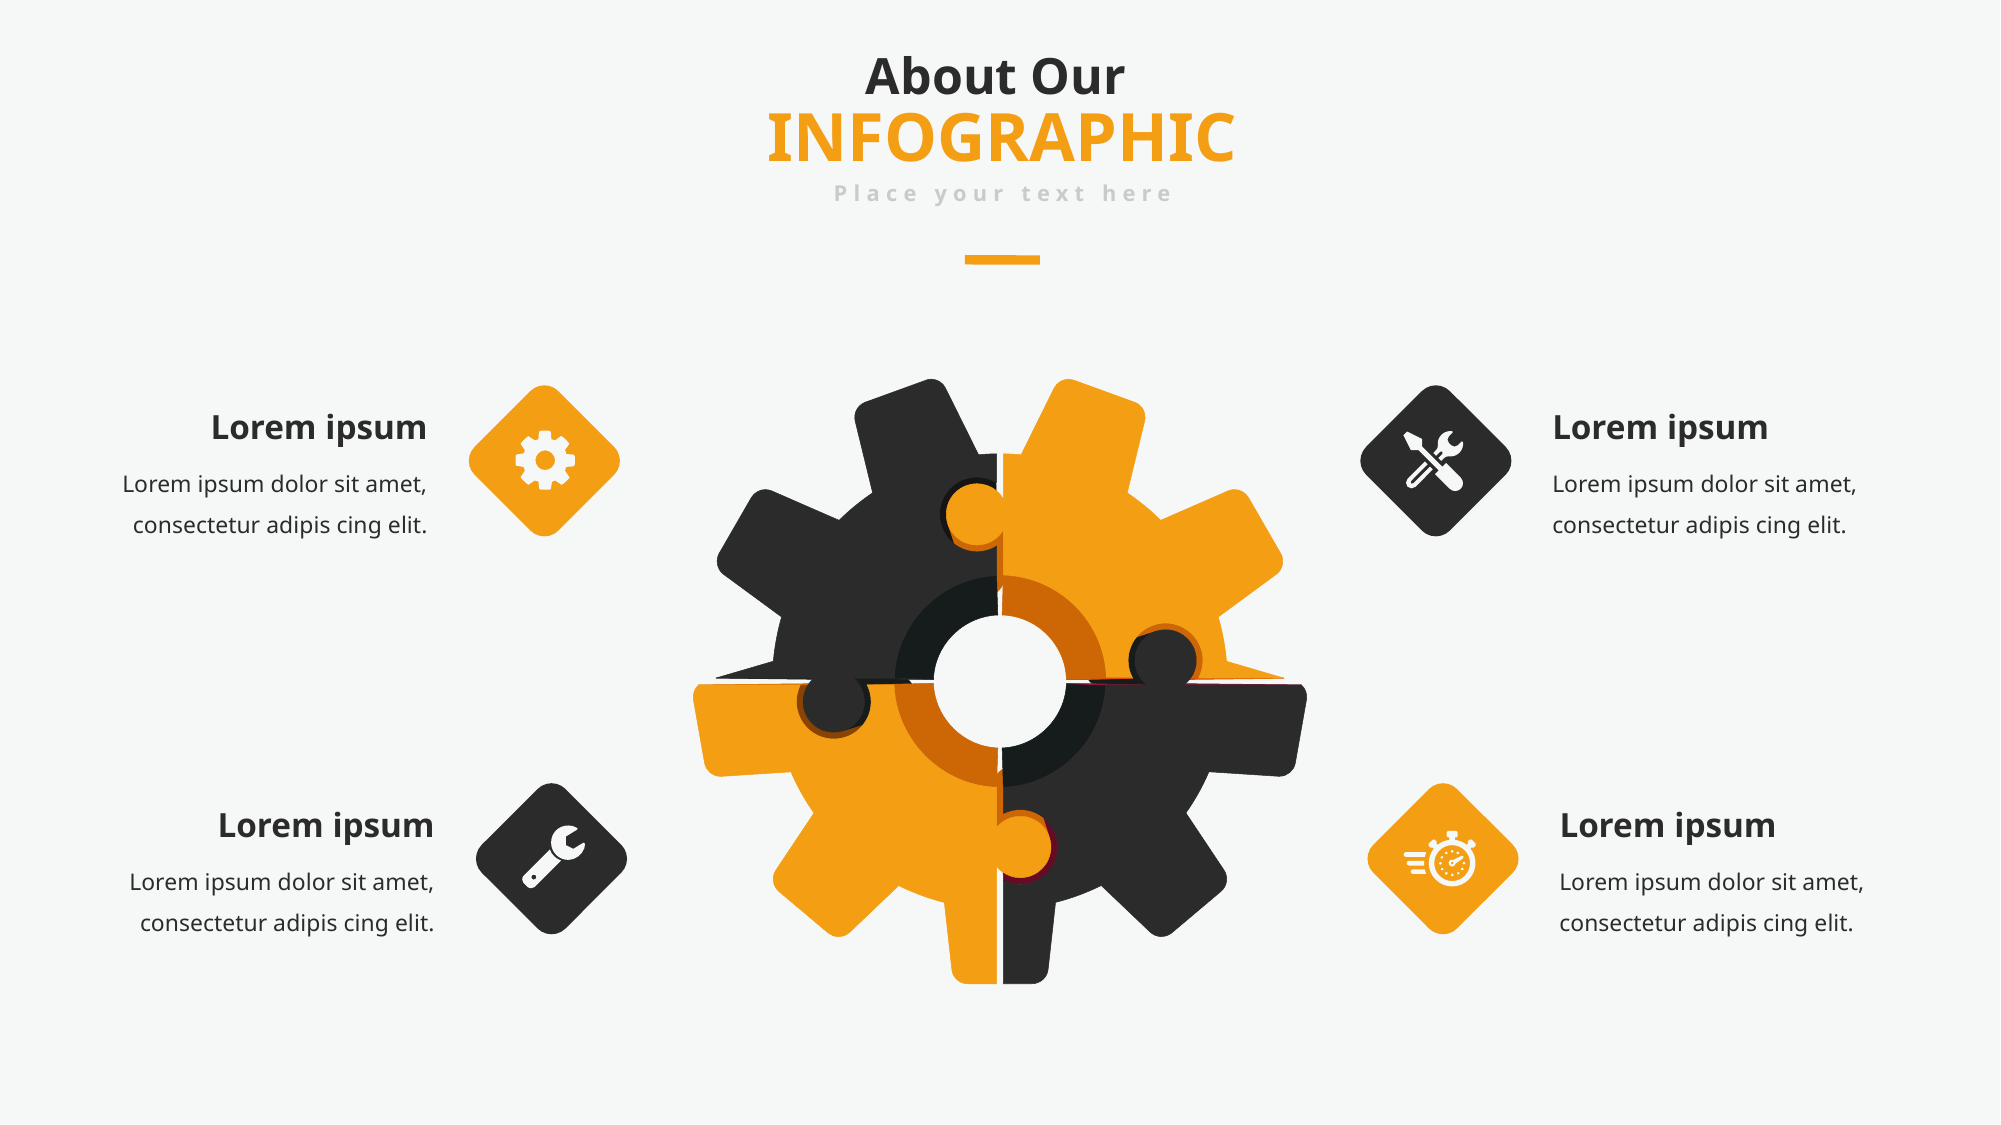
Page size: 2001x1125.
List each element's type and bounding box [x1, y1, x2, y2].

text_box [1383, 777, 1885, 941]
text_box [692, 379, 1308, 984]
text_box [1376, 379, 1877, 543]
text_box [103, 379, 604, 547]
text_box [110, 777, 611, 945]
text_box [610, 37, 1394, 260]
